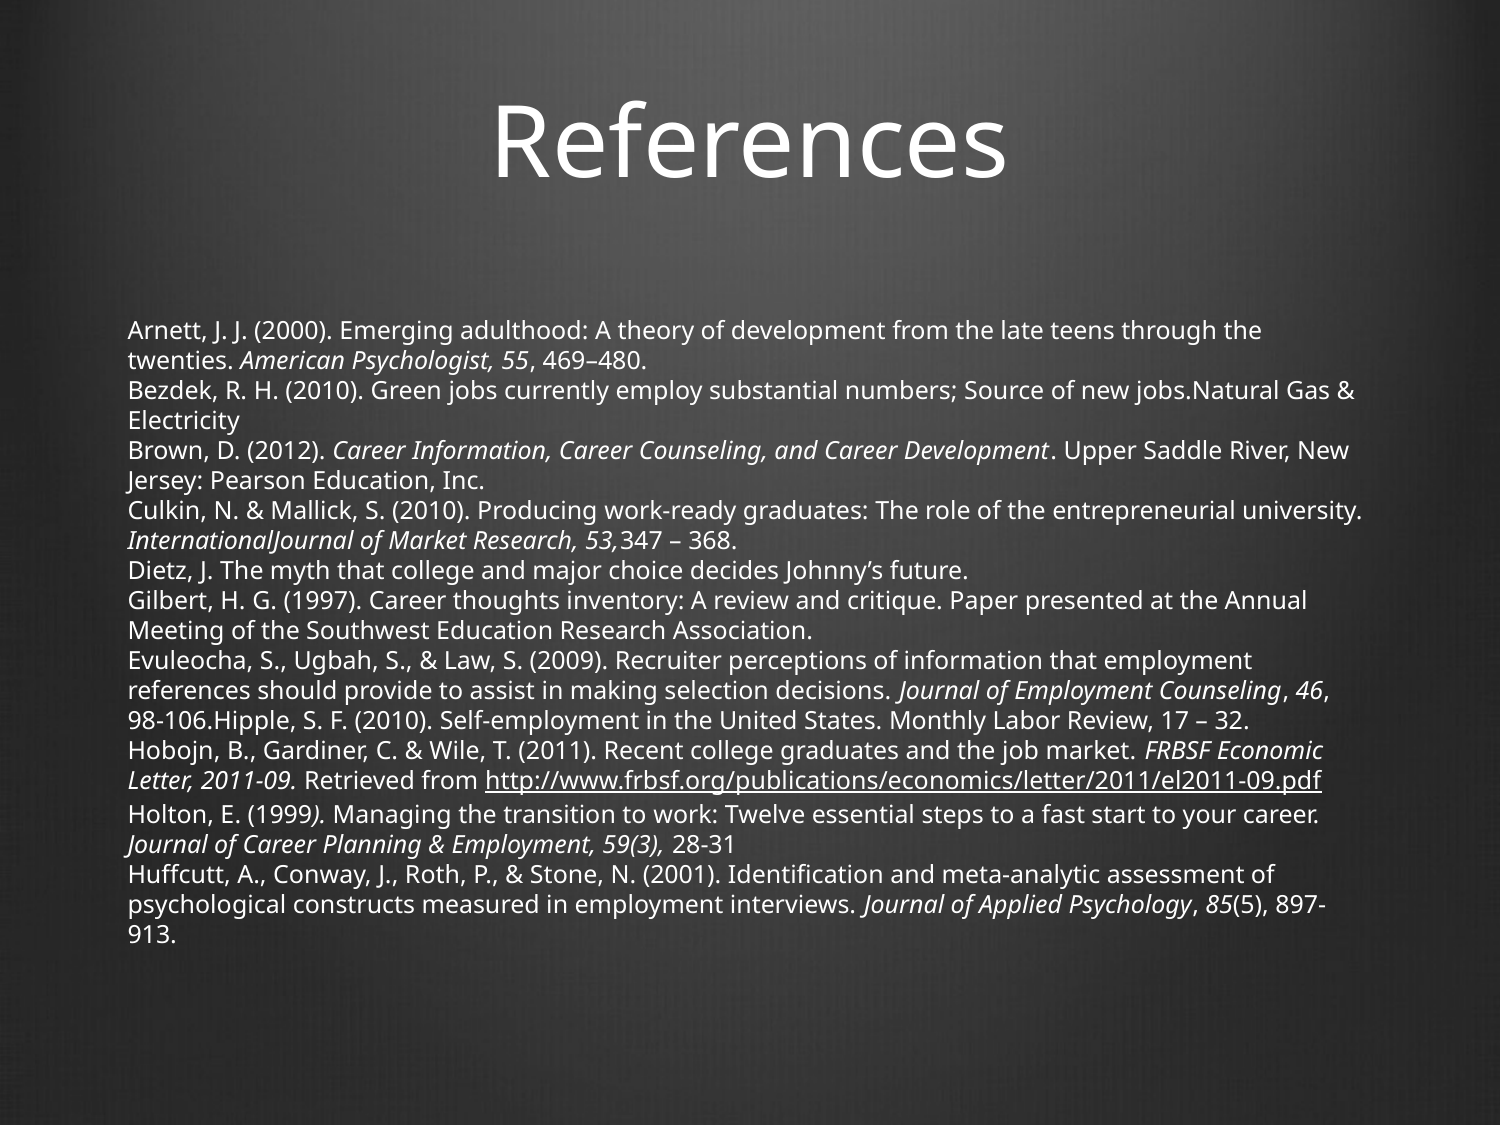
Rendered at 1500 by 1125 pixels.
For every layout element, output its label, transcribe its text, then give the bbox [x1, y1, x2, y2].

list Arnett, J. J. (2000). Emerging adulthood: A theory of development from the late teens through the twenties. American Psychologist, 55, 469–480. Bezdek, R. H. (2010). Green jobs currently employ substantial numbers; Source of new jobs.Natural Gas & Electricity Brown, D. (2012). Career Information, Career Counseling, and Career Development. Upper Saddle River, New Jersey: Pearson Education, Inc. Culkin, N. & Mallick, S. (2010). Producing work-ready graduates: The role of the entrepreneurial university. InternationalJournal of Market Research, 53,347 – 368. Dietz, J. The myth that college and major choice decides Johnny’s future. Gilbert, H. G. (1997). Career thoughts inventory: A review and critique. Paper presented at the Annual Meeting of the Southwest Education Research Association. Evuleocha, S., Ugbah, S., & Law, S. (2009). Recruiter perceptions of information that employment references should provide to assist in making selection decisions. Journal of Employment Counseling, 46, 98-106.Hipple, S. F. (2010). Self-employment in the United States. Monthly Labor Review, 17 – 32. Hobojn, B., Gardiner, C. & Wile, T. (2011). Recent college graduates and the job market. FRBSF Economic Letter, 2011-09. Retrieved from http://www.frbsf.org/publications/economics/letter/2011/el2011-09.pdf Holton, E. (1999). Managing the transition to work: Twelve essential steps to a fast start to your career. Journal of Career Planning & Employment, 59(3), 28-31 Huffcutt, A., Conway, J., Roth, P., & Stone, N. (2001). Identification and meta-analytic assessment of psychological constructs measured in employment interviews. Journal of Applied Psychology, 85(5), 897-913. [112, 306, 1388, 1005]
title References [112, 19, 1388, 255]
